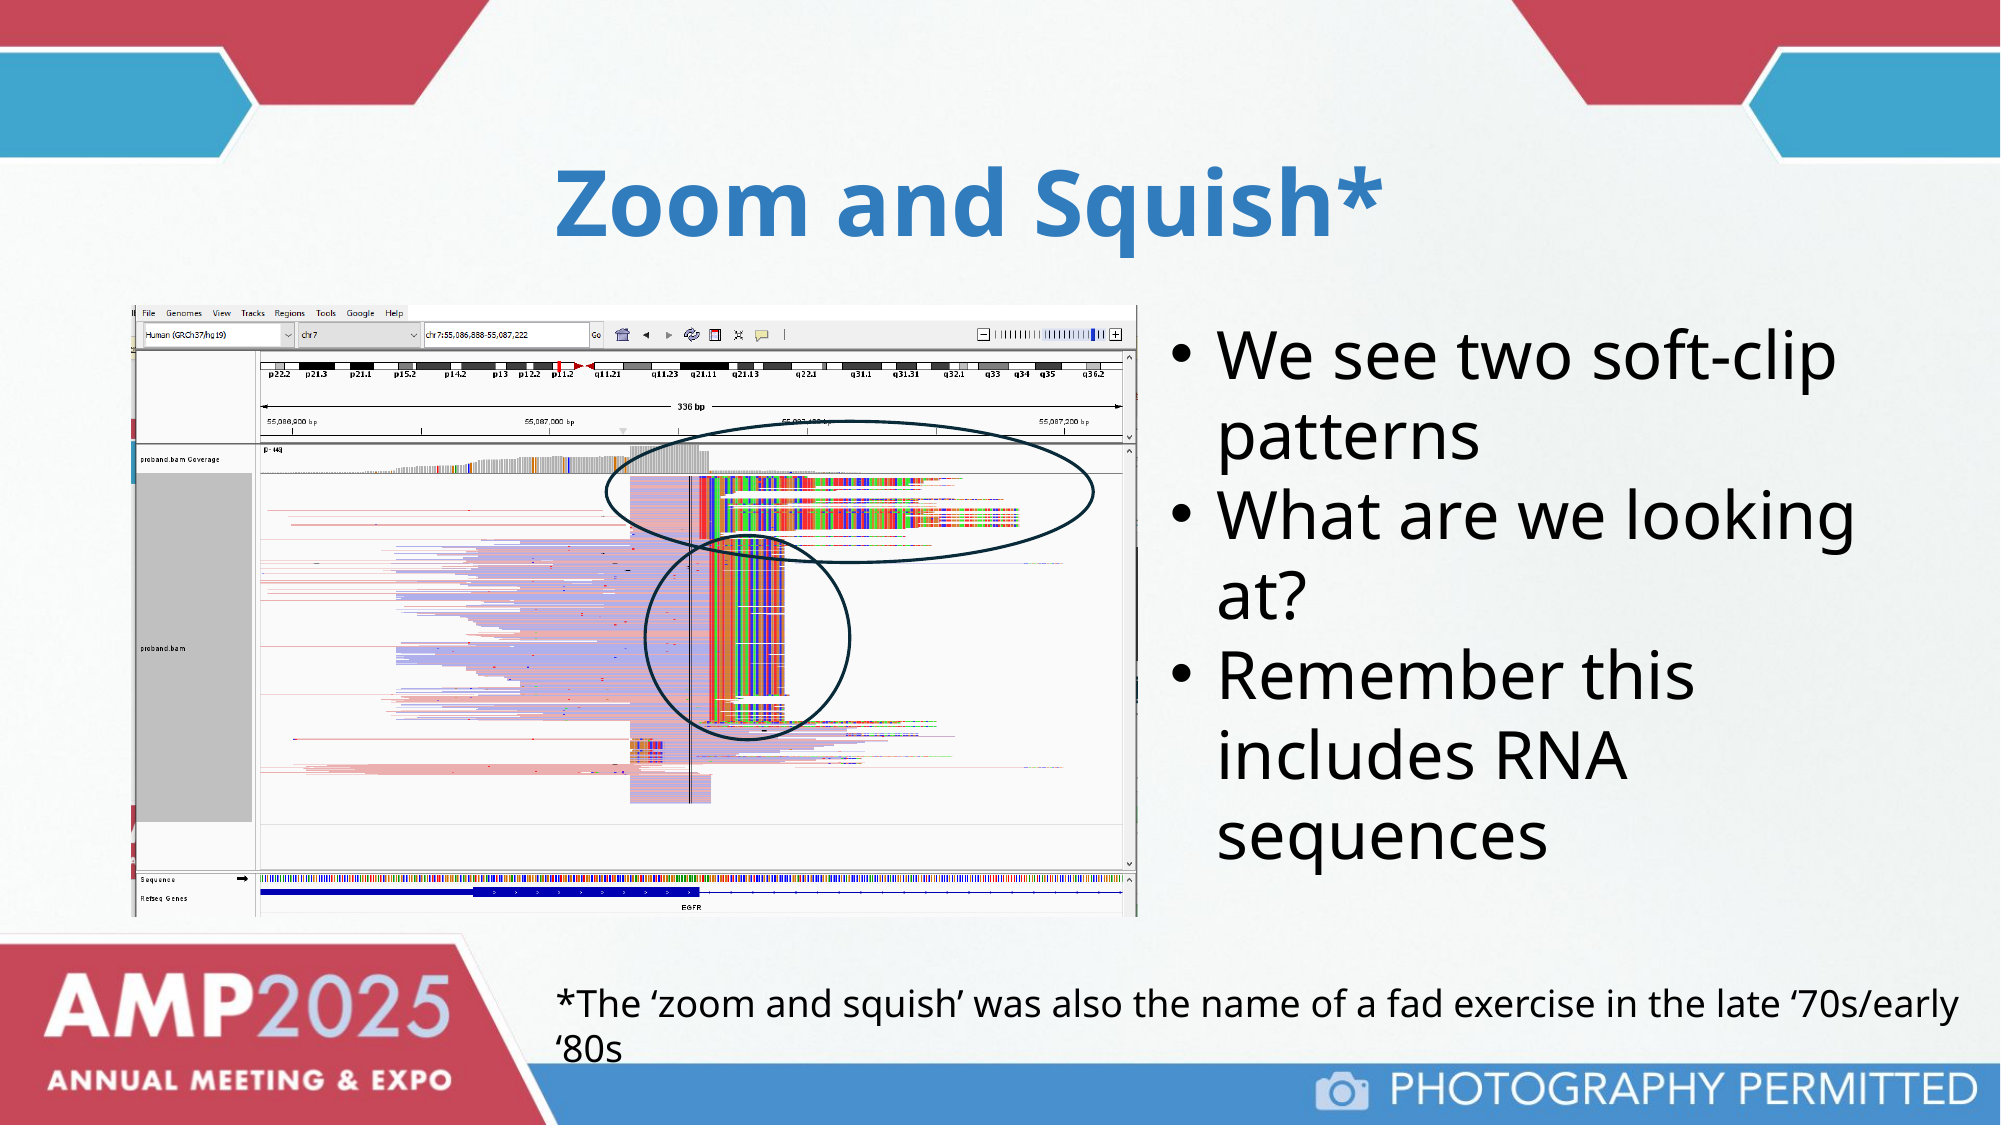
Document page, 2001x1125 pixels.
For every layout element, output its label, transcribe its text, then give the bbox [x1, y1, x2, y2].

title Zoom and Squish* [540, 169, 2000, 264]
text_box *The ‘zoom and squish’ was also the name of a fad exercise in the late ‘70s/early ‘80s [540, 972, 1979, 1077]
text_box We see two soft-clip patterns What are we looking at? Remember this includes RNA sequences [1155, 305, 1945, 880]
picture [0, 0, 2001, 1125]
